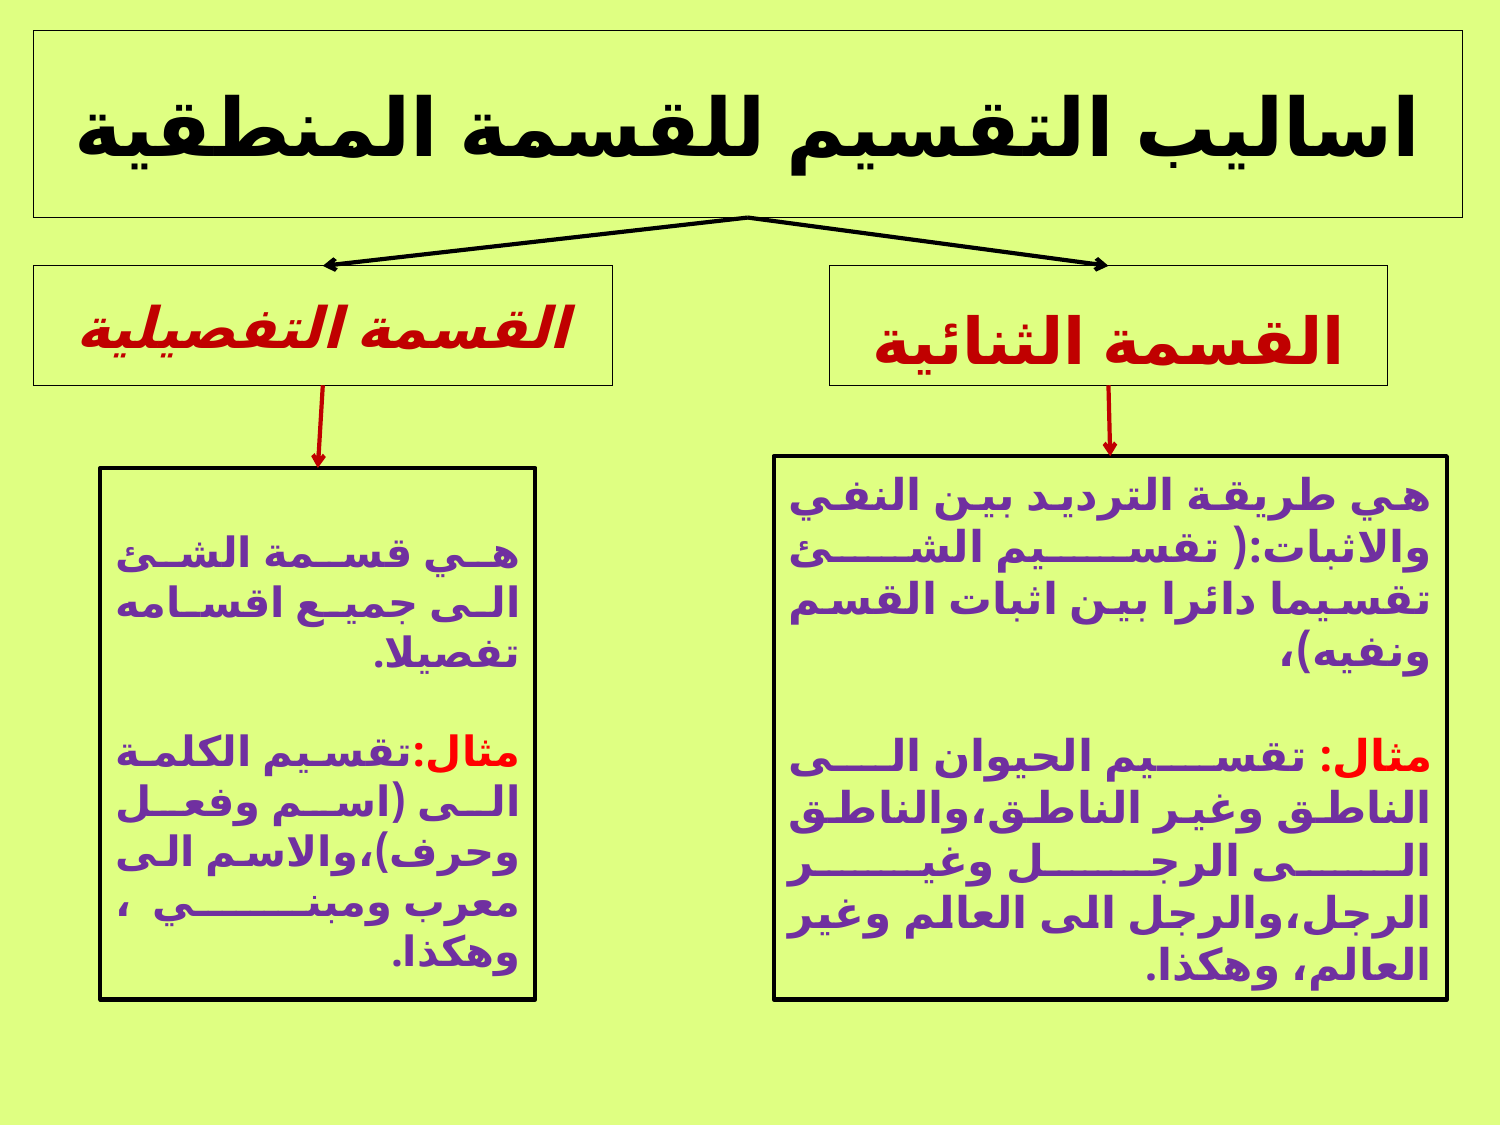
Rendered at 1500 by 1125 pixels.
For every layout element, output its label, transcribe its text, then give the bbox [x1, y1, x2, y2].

text_box القسمة التفصيلية [33, 265, 613, 386]
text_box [747, 217, 1109, 266]
text_box هي قسمة الشئ الى جميع اقسامه تفصيلا. مثال:تقسيم الكلمة الى (اسم وفعل وحرف)،والاسم الى معرب ومبني ، وهكذا. [100, 468, 536, 1000]
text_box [322, 217, 745, 266]
text_box القسمة الثنائية [829, 265, 1388, 386]
text_box اساليب التقسيم للقسمة المنطقية [33, 30, 1463, 218]
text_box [317, 385, 324, 469]
text_box هي طريقة الترديد بين النفي والاثبات:( تقسيم الشئ تقسيما دائرا بين اثبات القسم ونفيه)، مثال: تقسيم الحيوان الى الناطق وغير الناطق،والناطق الى الرجل وغير الرجل،والرجل الى العالم وغير العالم، وهكذا. [773, 456, 1447, 1000]
